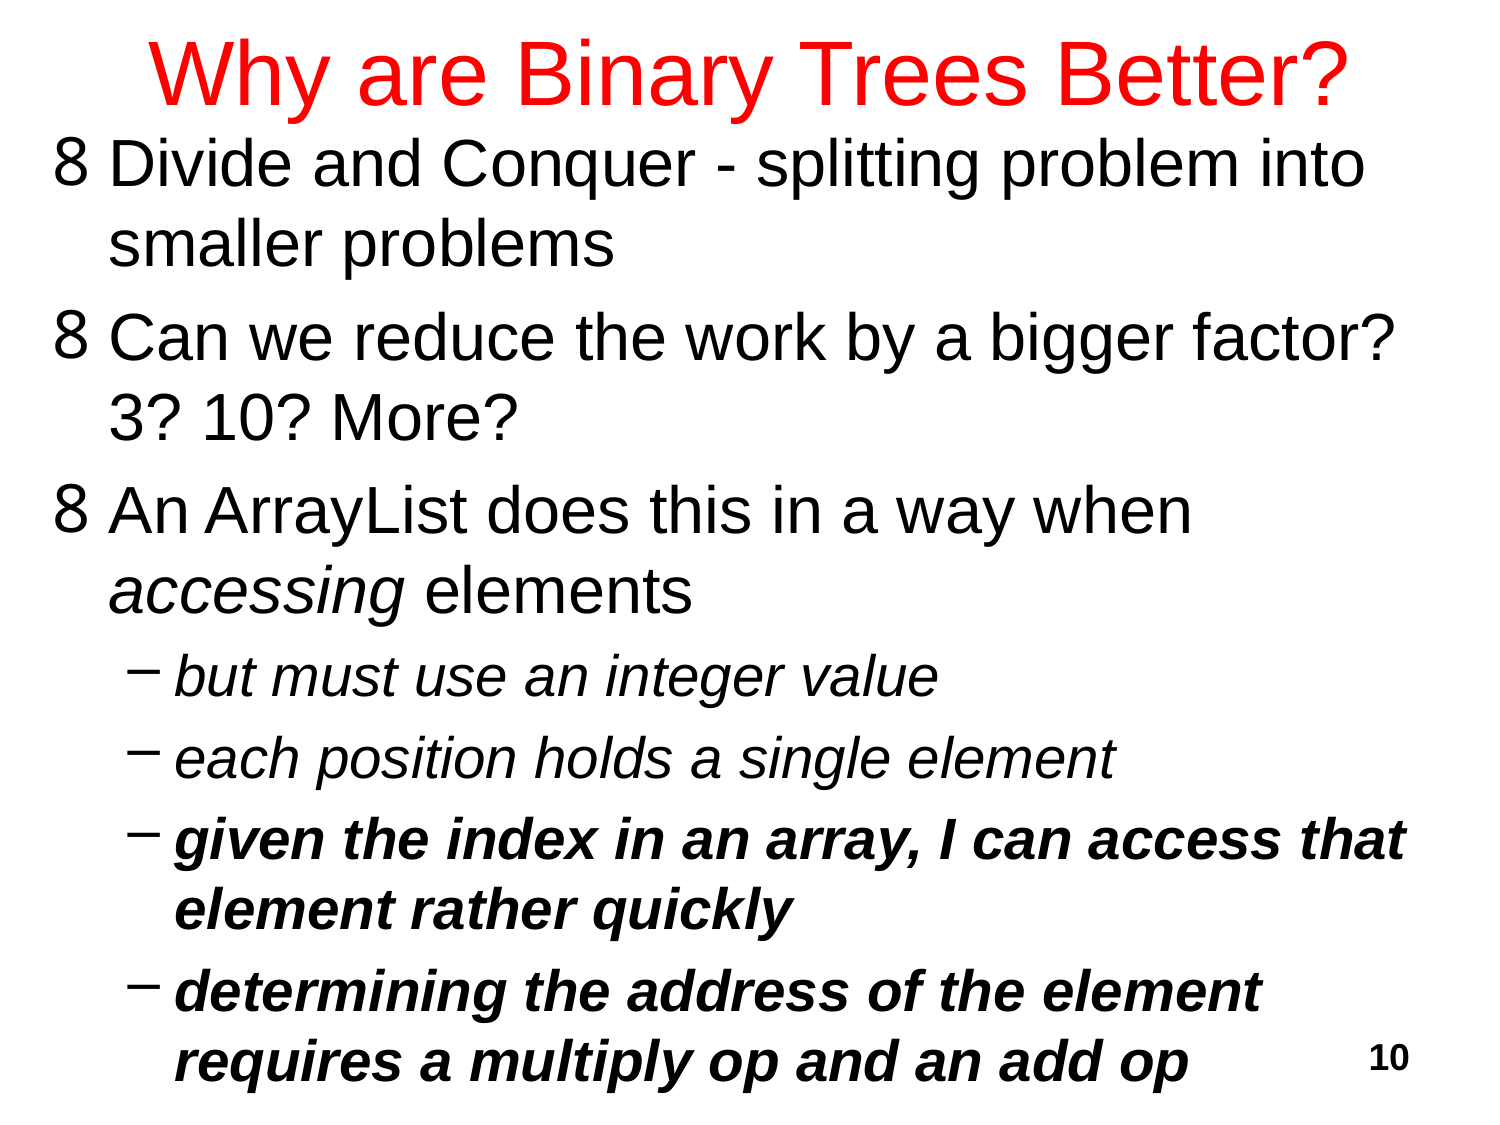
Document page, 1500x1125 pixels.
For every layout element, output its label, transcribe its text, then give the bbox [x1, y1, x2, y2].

list Divide and Conquer - splitting problem into smaller problems Can we reduce the work by a bigger factor? 3? 10? More? An ArrayList does this in a way when accessing elements but must use an integer value each position holds a single element given the index in an array, I can access that element rather quickly determining the address of the element requires a multiply op and an add op [37, 112, 1463, 1013]
title Why are Binary Trees Better? [112, 0, 1388, 112]
slide_number 10 [1112, 1024, 1426, 1101]
